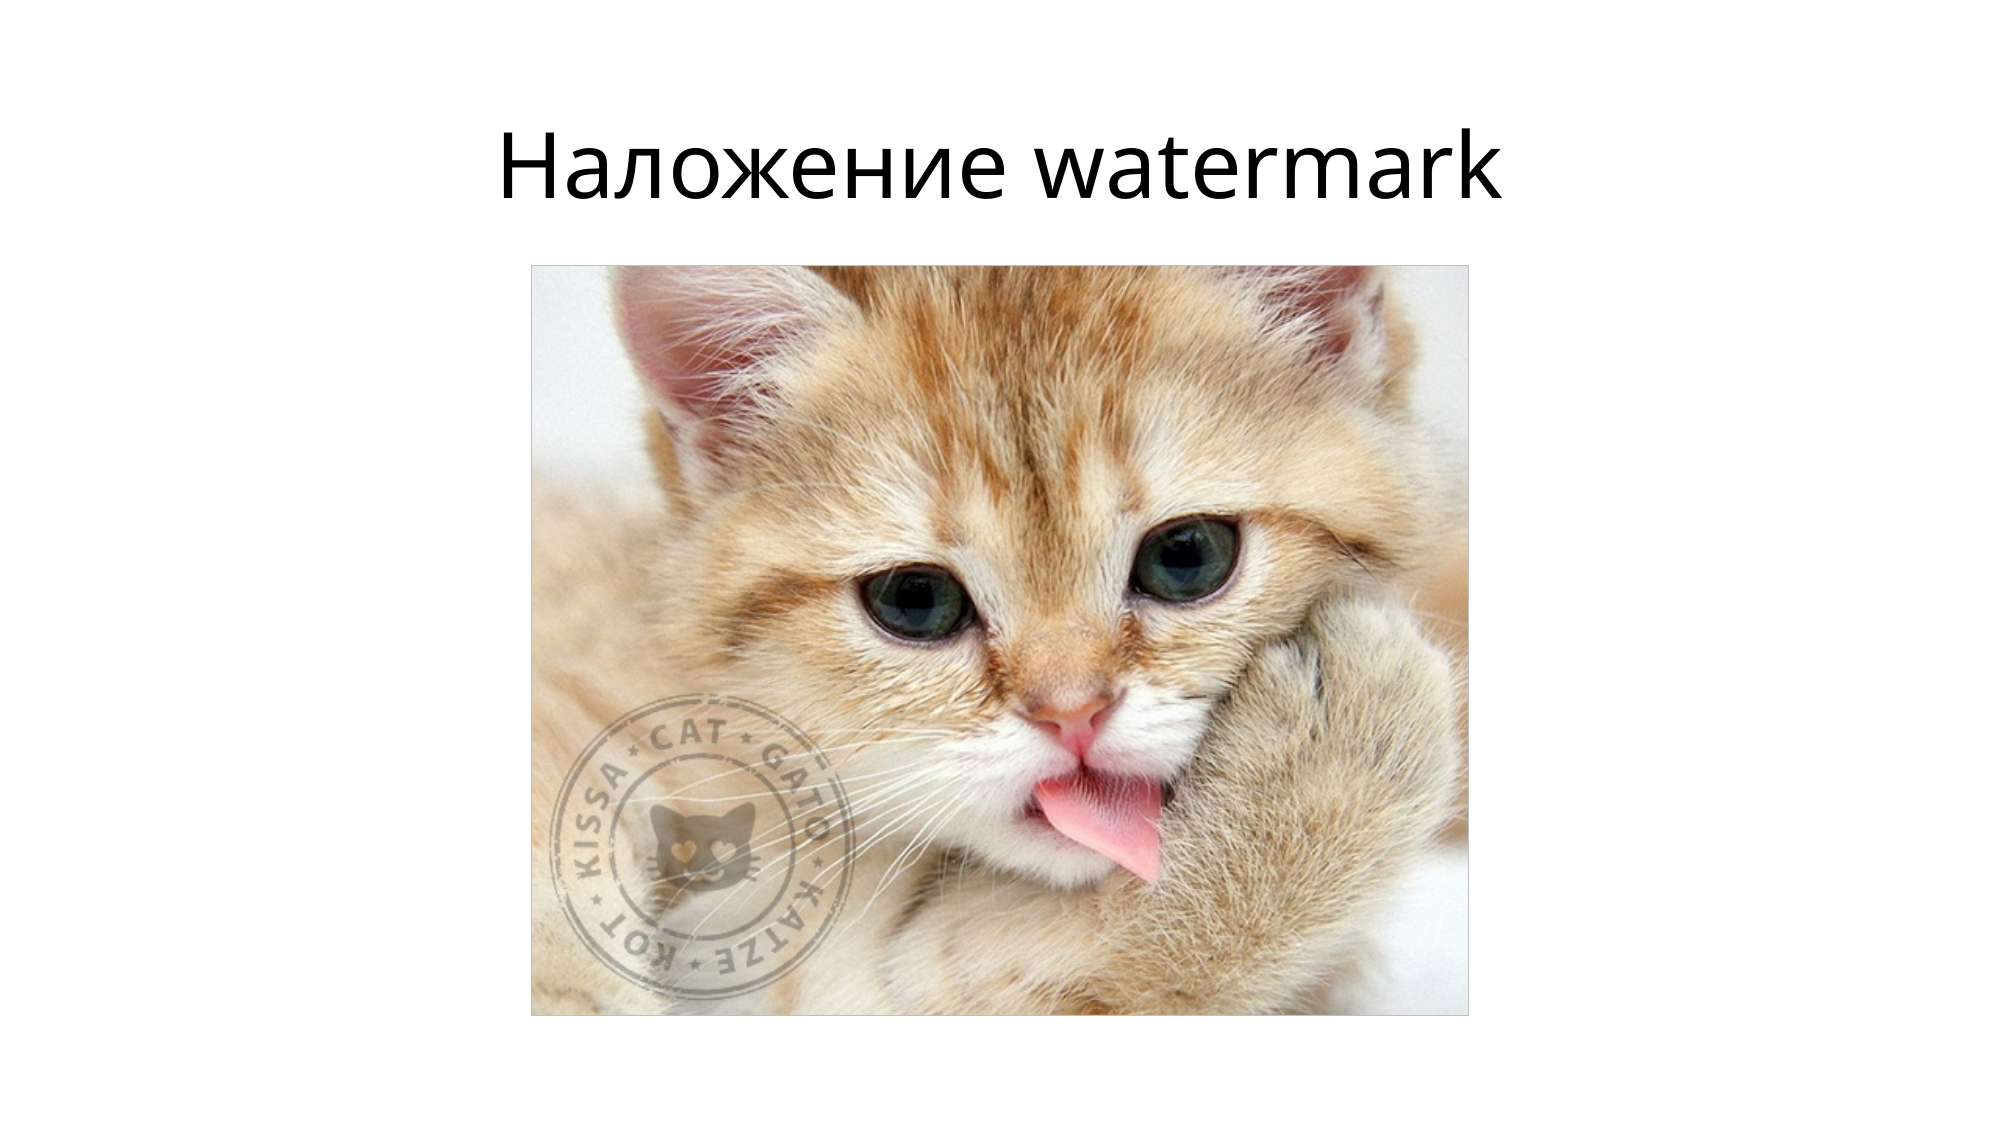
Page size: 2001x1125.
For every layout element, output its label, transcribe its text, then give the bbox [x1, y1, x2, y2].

picture [531, 265, 1469, 1016]
title Наложение watermark [137, 59, 1863, 278]
